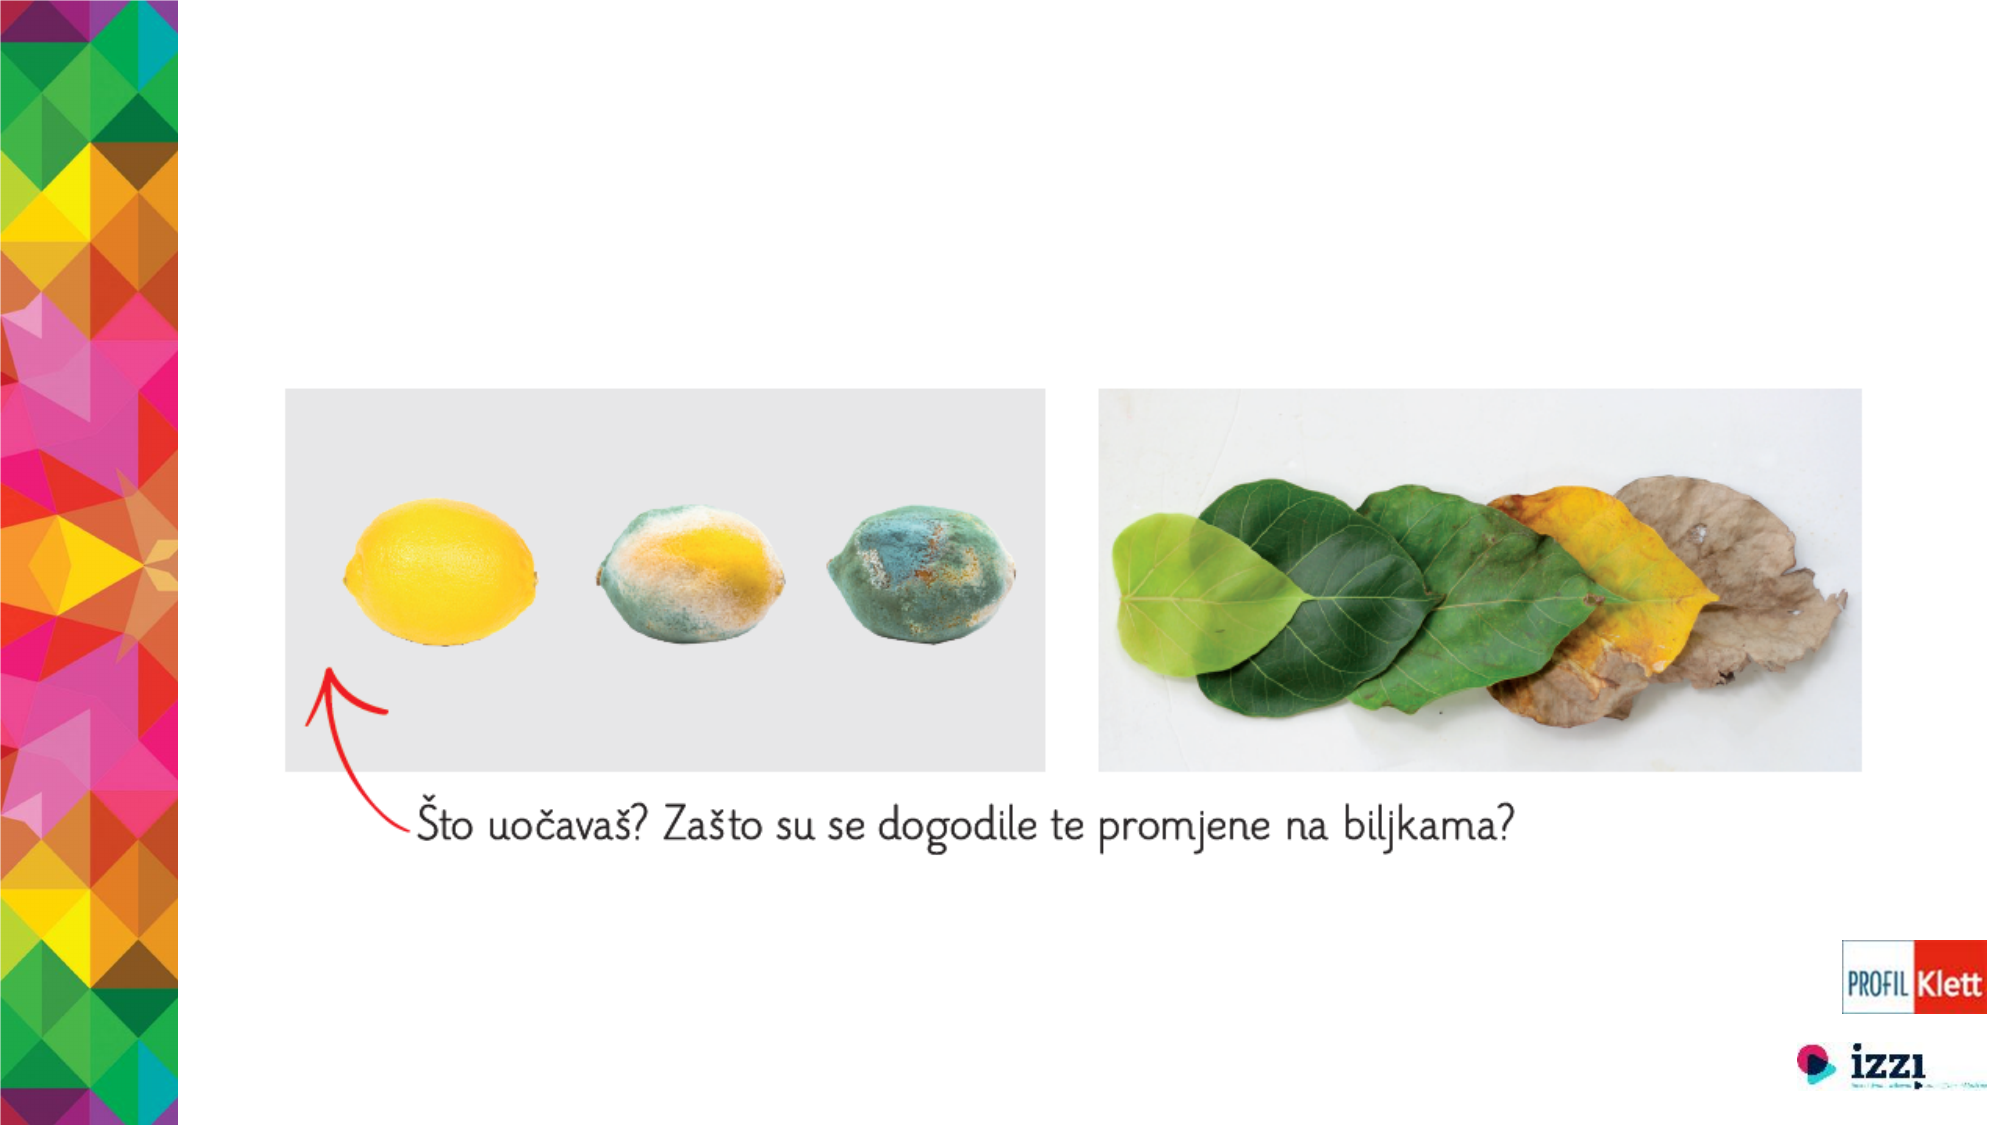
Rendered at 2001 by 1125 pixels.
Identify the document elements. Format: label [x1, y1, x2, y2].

picture [1797, 1042, 1987, 1091]
picture [1842, 940, 1987, 1014]
picture [262, 367, 1906, 866]
picture [1, 2, 178, 1124]
